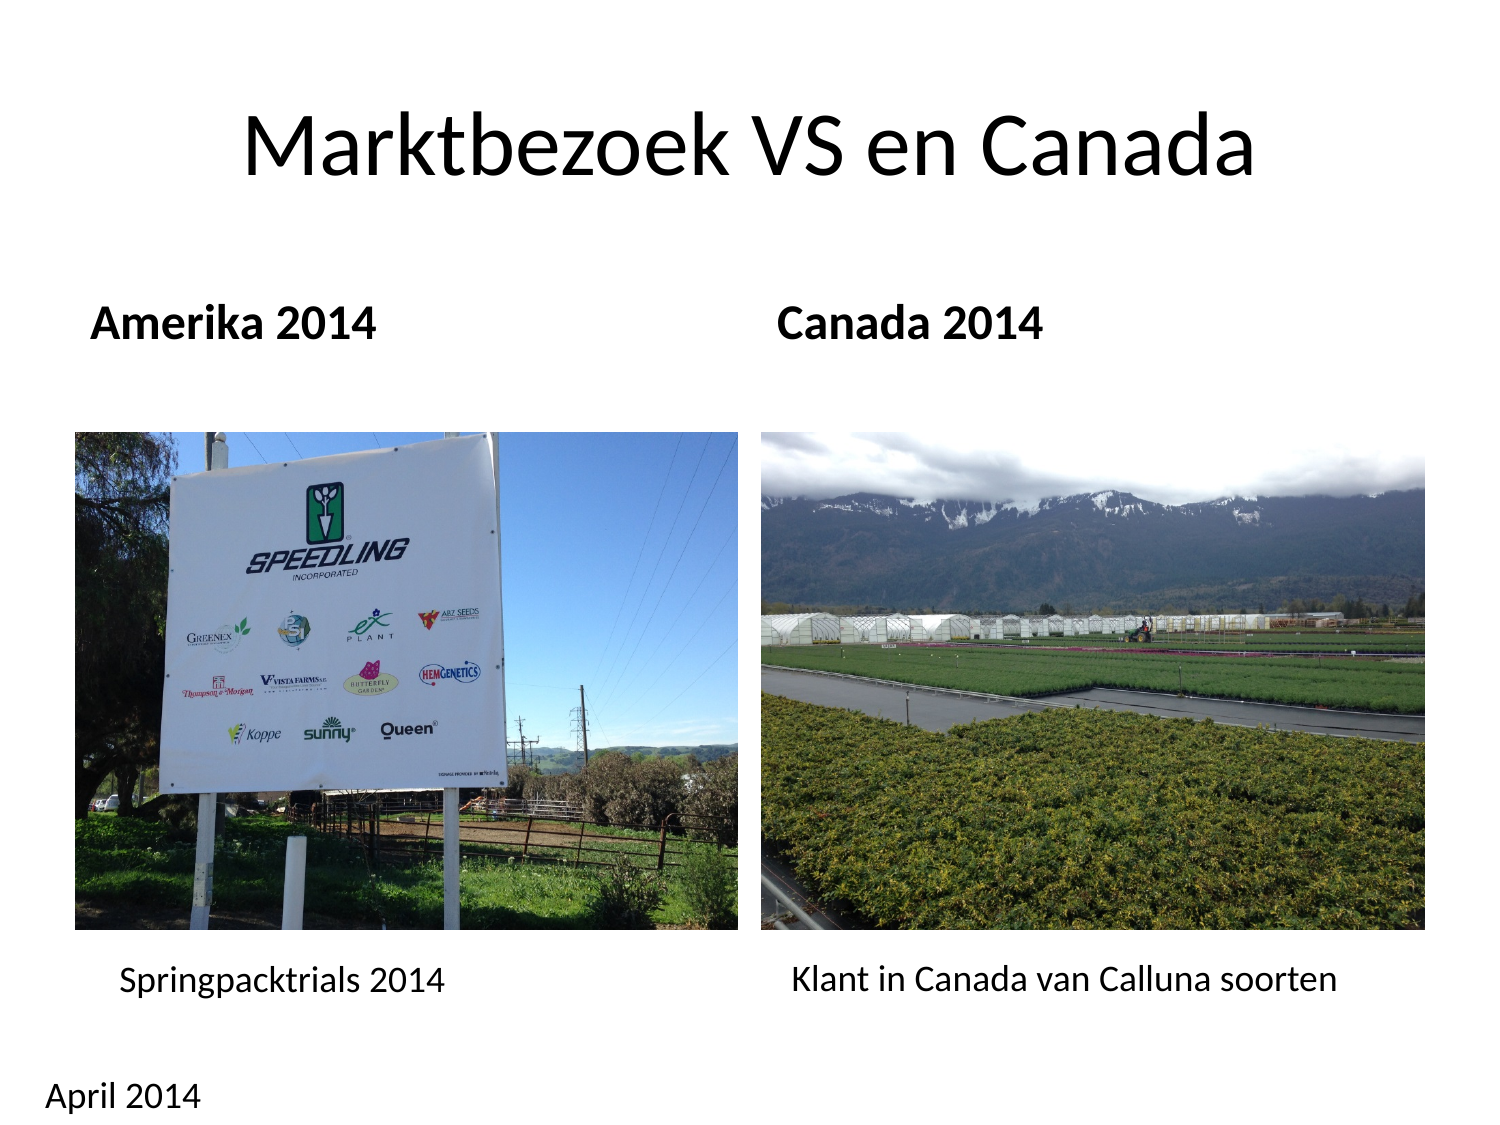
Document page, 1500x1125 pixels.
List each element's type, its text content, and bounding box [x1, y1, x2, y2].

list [761, 431, 1426, 930]
text_box Springpacktrials 2014 [104, 947, 461, 1008]
title Marktbezoek VS en Canada [75, 45, 1425, 233]
list Canada 2014 [761, 251, 1425, 357]
list Amerika 2014 [75, 251, 738, 357]
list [74, 432, 738, 930]
text_box April 2014 [30, 1063, 217, 1124]
text_box Klant in Canada van Calluna soorten [776, 946, 1354, 1007]
